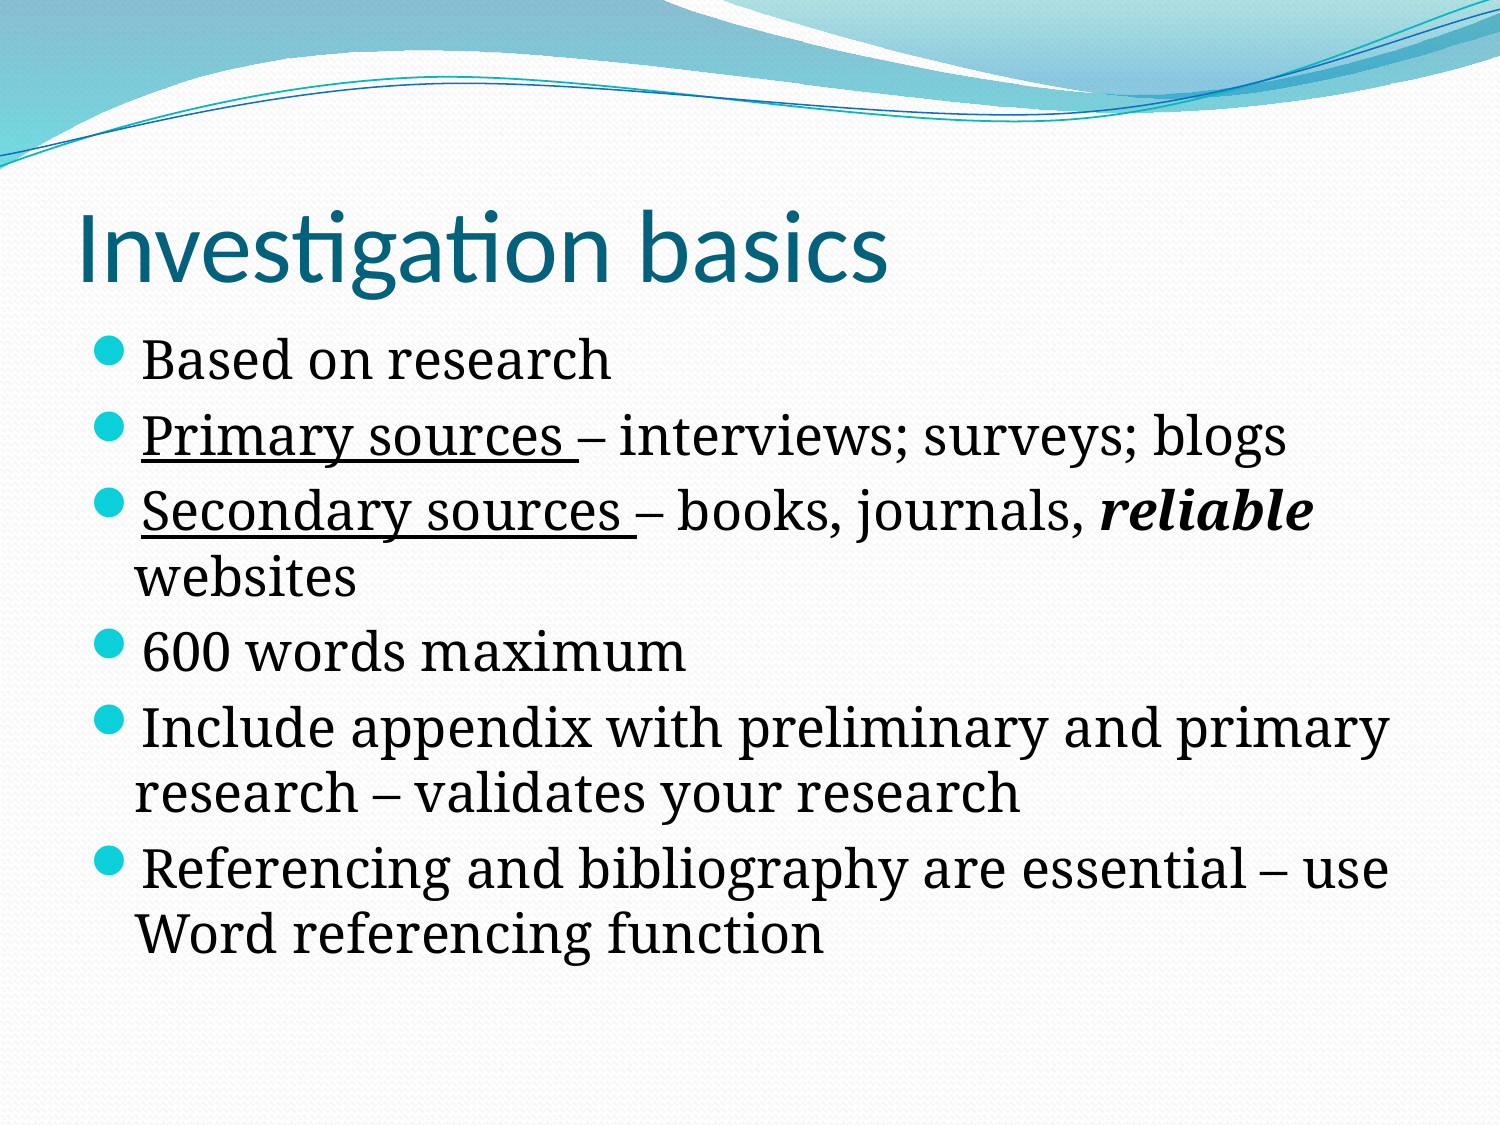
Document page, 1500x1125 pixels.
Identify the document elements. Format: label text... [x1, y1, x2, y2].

title Investigation basics [75, 115, 1425, 303]
list Based on research Primary sources – interviews; surveys; blogs Secondary sources – books, journals, reliable websites 600 words maximum Include appendix with preliminary and primary research – validates your research Referencing and bibliography are essential – use Word referencing function [75, 317, 1425, 1038]
